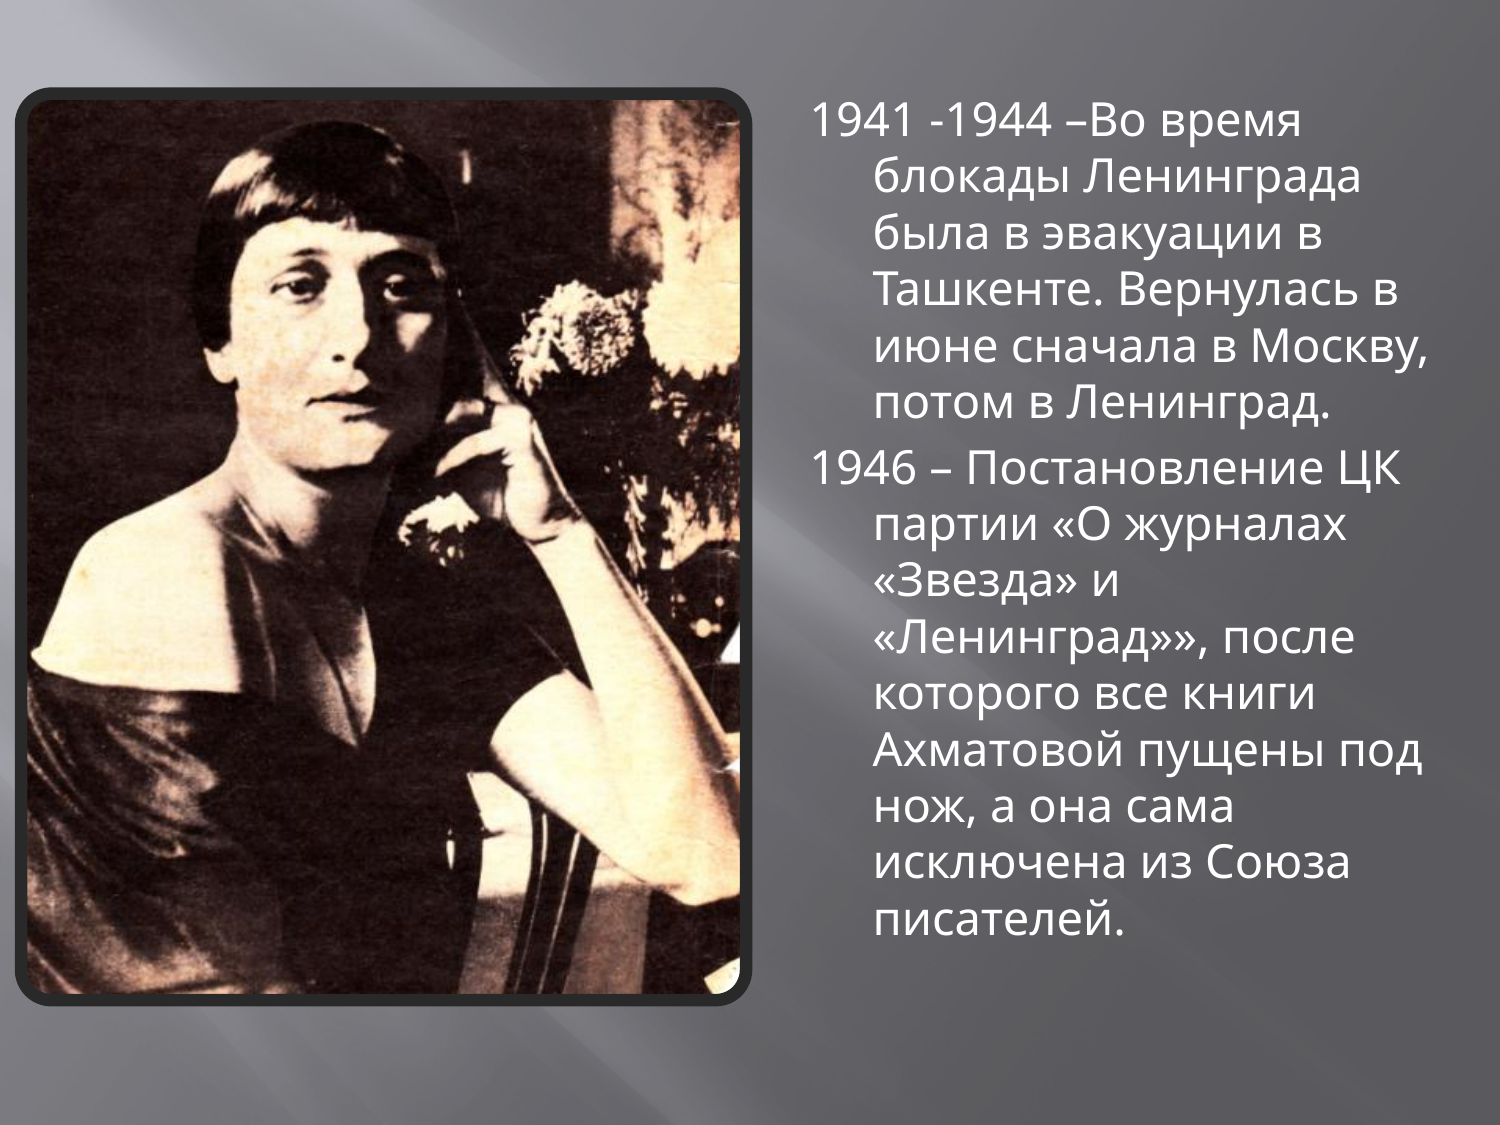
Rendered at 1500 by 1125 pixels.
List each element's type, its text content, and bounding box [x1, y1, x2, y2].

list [20, 93, 747, 1001]
list 1941 -1944 –Во время блокады Ленинграда была в эвакуации в Ташкенте. Вернулась в июне сначала в Москву, потом в Ленинград. 1946 – Постановление ЦК партии «О журналах «Звезда» и «Ленинград»», после которого все книги Ахматовой пущены под нож, а она сама исключена из Союза писателей. [773, 82, 1453, 1005]
